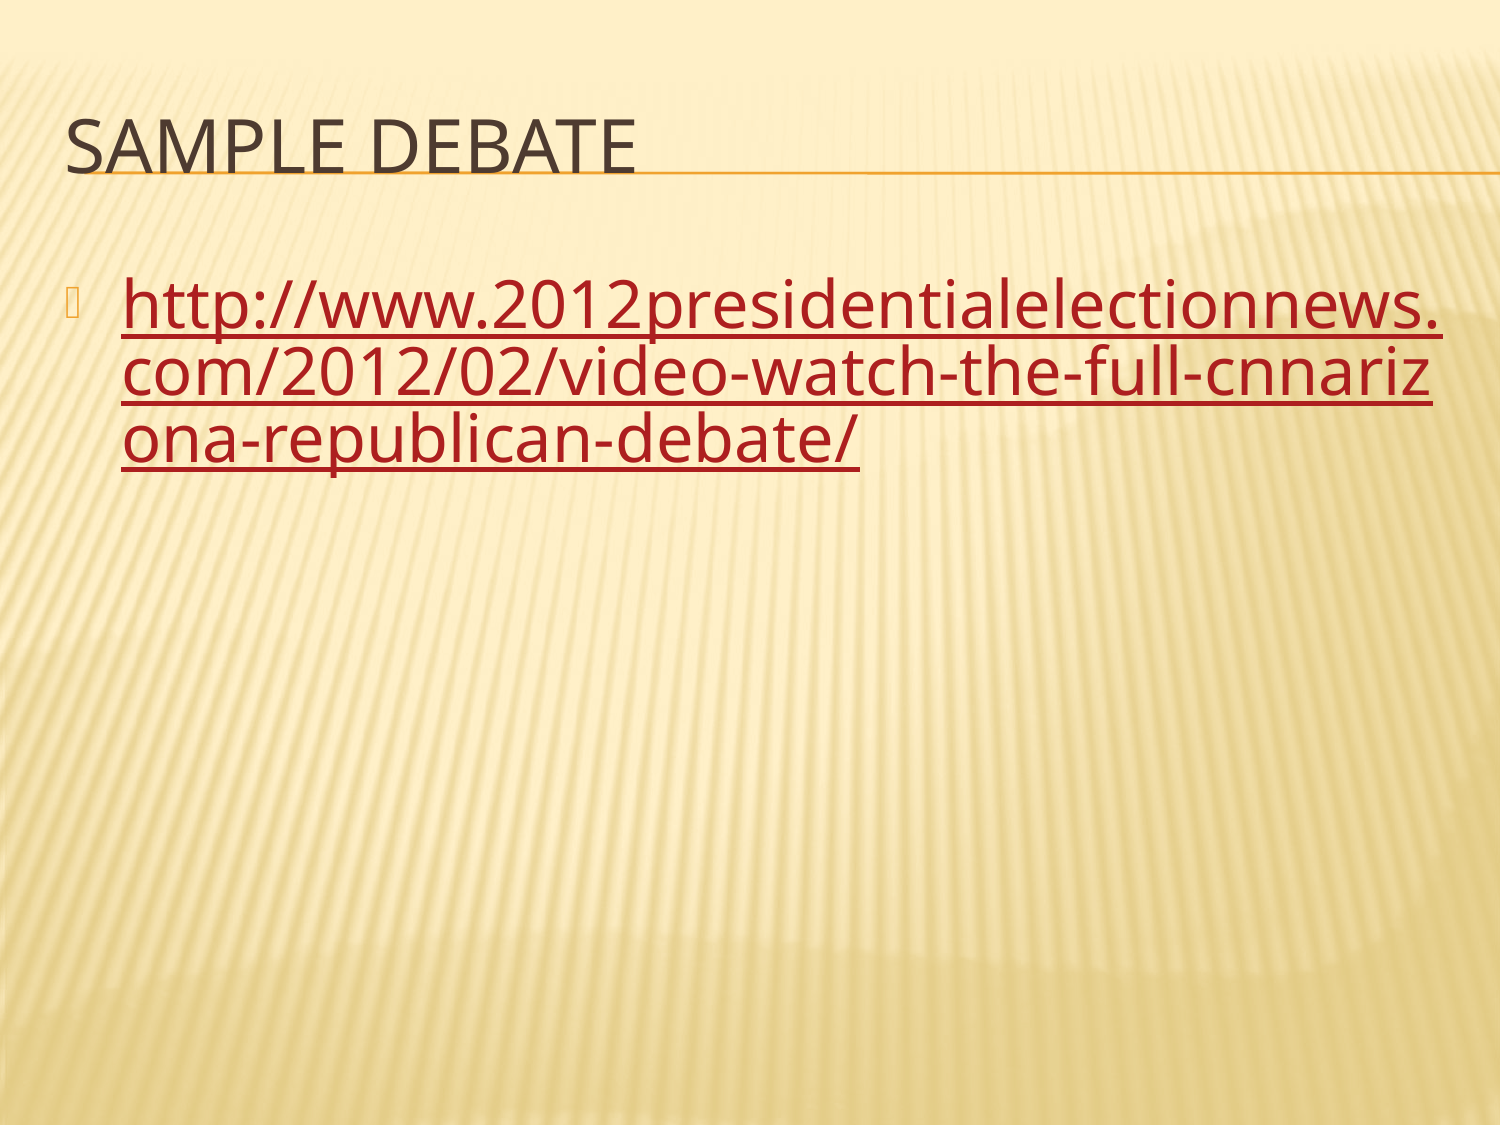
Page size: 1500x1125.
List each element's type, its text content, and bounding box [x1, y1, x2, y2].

title Sample debate [50, 75, 1475, 213]
list http://www.2012presidentialelectionnews.com/2012/02/video-watch-the-full-cnnarizona-republican-debate/ [50, 254, 1475, 998]
